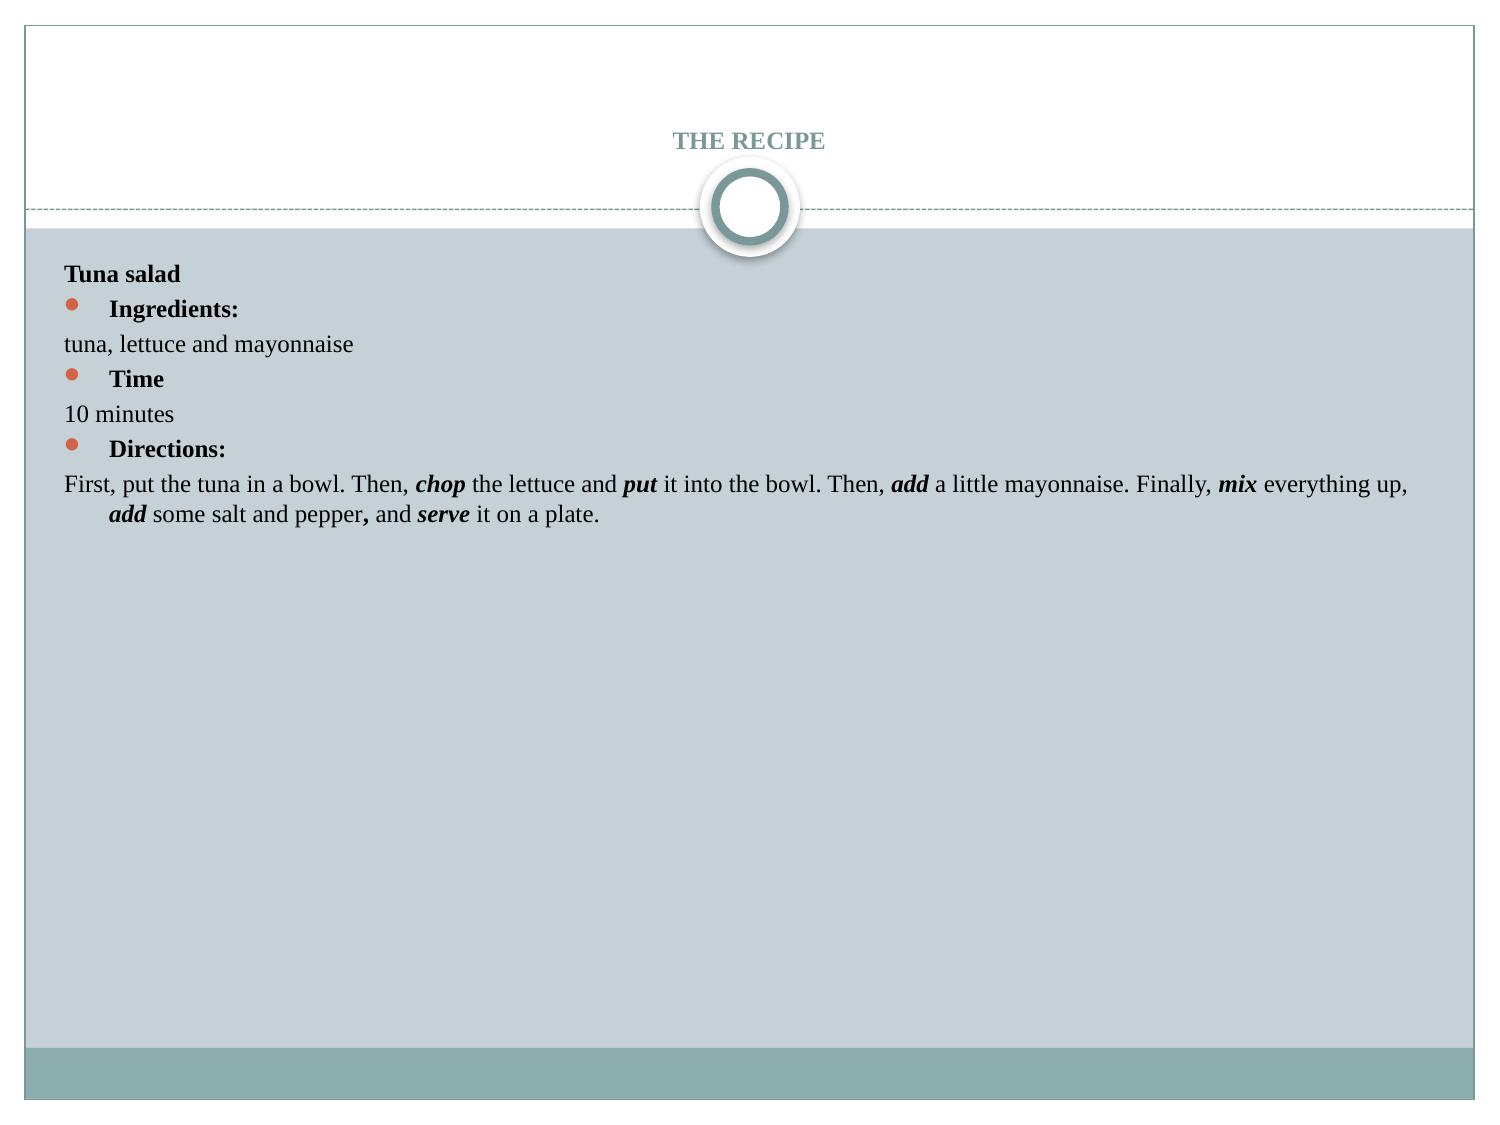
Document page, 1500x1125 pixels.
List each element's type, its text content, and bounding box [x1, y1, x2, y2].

title THE RECIPE [49, 37, 1450, 162]
list Tuna salad Ingredients: tuna, lettuce and mayonnaise Time 10 minutes Directions: First, put the tuna in a bowl. Then, chop the lettuce and put it into the bowl. Then, add a little mayonnaise. Finally, mix everything up, add some salt and pepper, and serve it on a plate. [49, 250, 1445, 1001]
